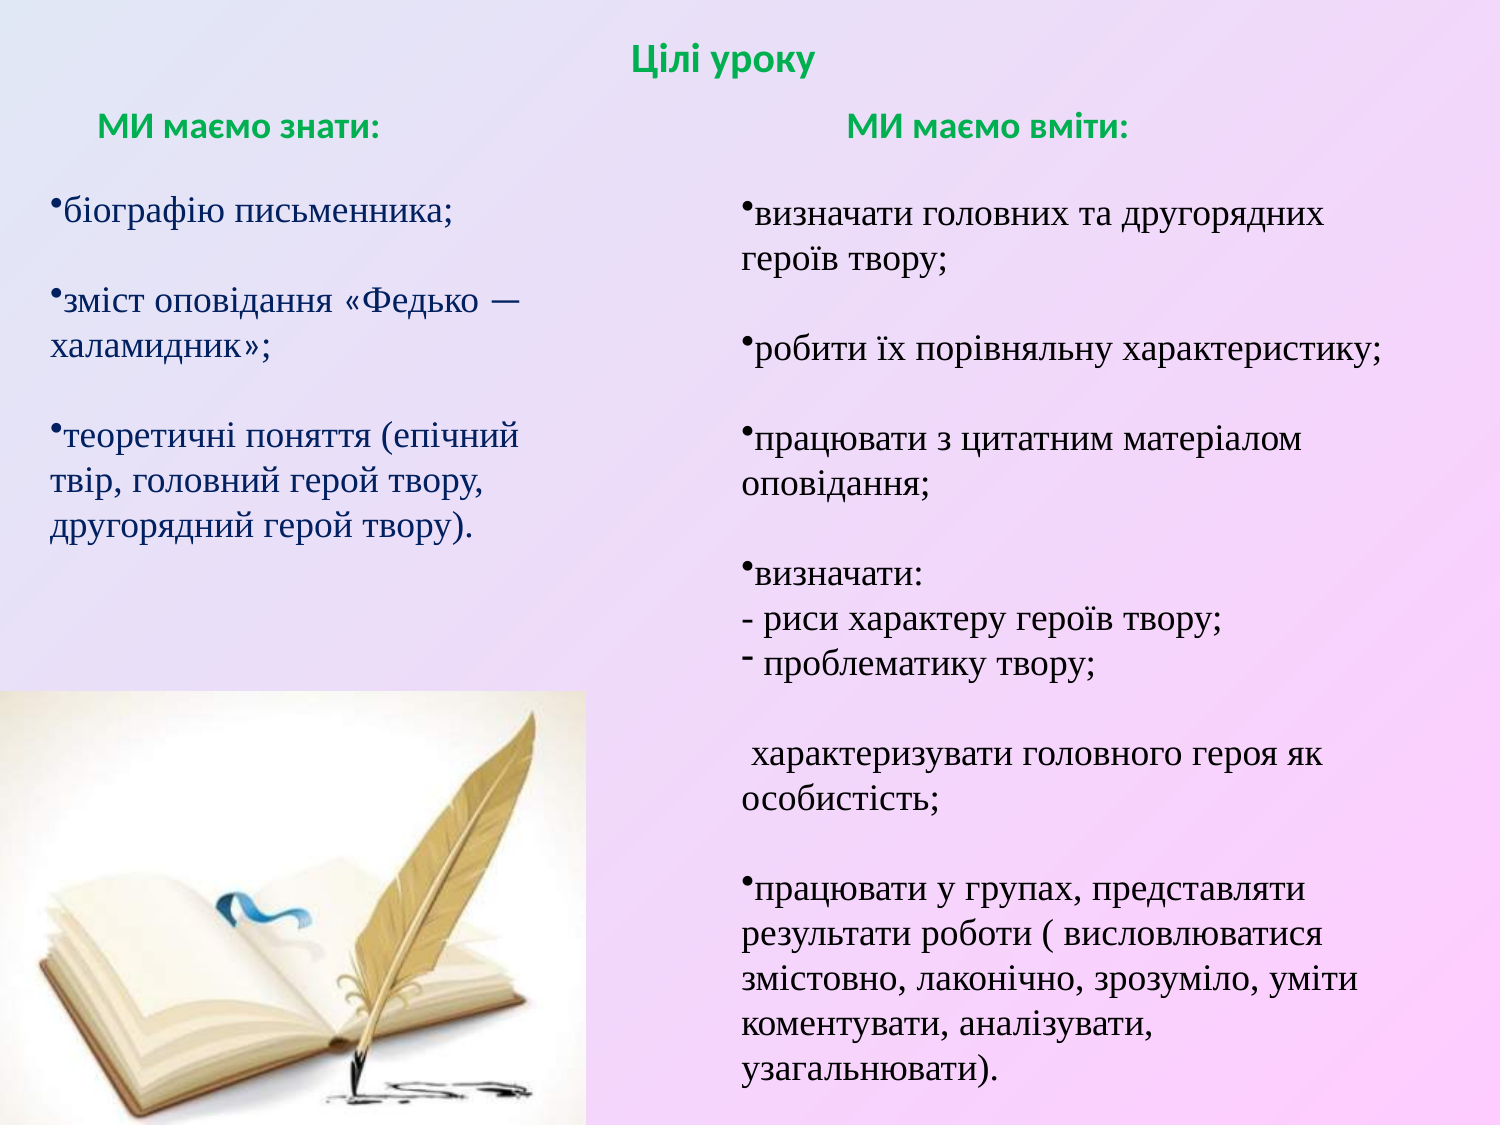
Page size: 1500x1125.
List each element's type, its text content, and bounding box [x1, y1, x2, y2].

picture [0, 691, 587, 1125]
text_box МИ маємо знати: [82, 93, 396, 154]
text_box визначати головних та другорядних героїв твору; робити їх порівняльну характеристику; працювати з цитатним матеріалом оповідання; визначати: - риси характеру героїв твору; проблематику твору; характеризувати головного героя як особистість; працювати у групах, представляти результати роботи ( висловлюватися змістовно, лаконічно, зрозуміло, уміти коментувати, аналізувати, узагальнювати). [726, 180, 1430, 1096]
text_box МИ маємо вміти: [831, 93, 1145, 154]
text_box біографію письменника; зміст оповідання «Федько — халамидник»; теоретичні поняття (епічний твір, головний герой твору, другорядний герой твору). [35, 177, 563, 553]
text_box Цілі уроку [616, 23, 831, 89]
